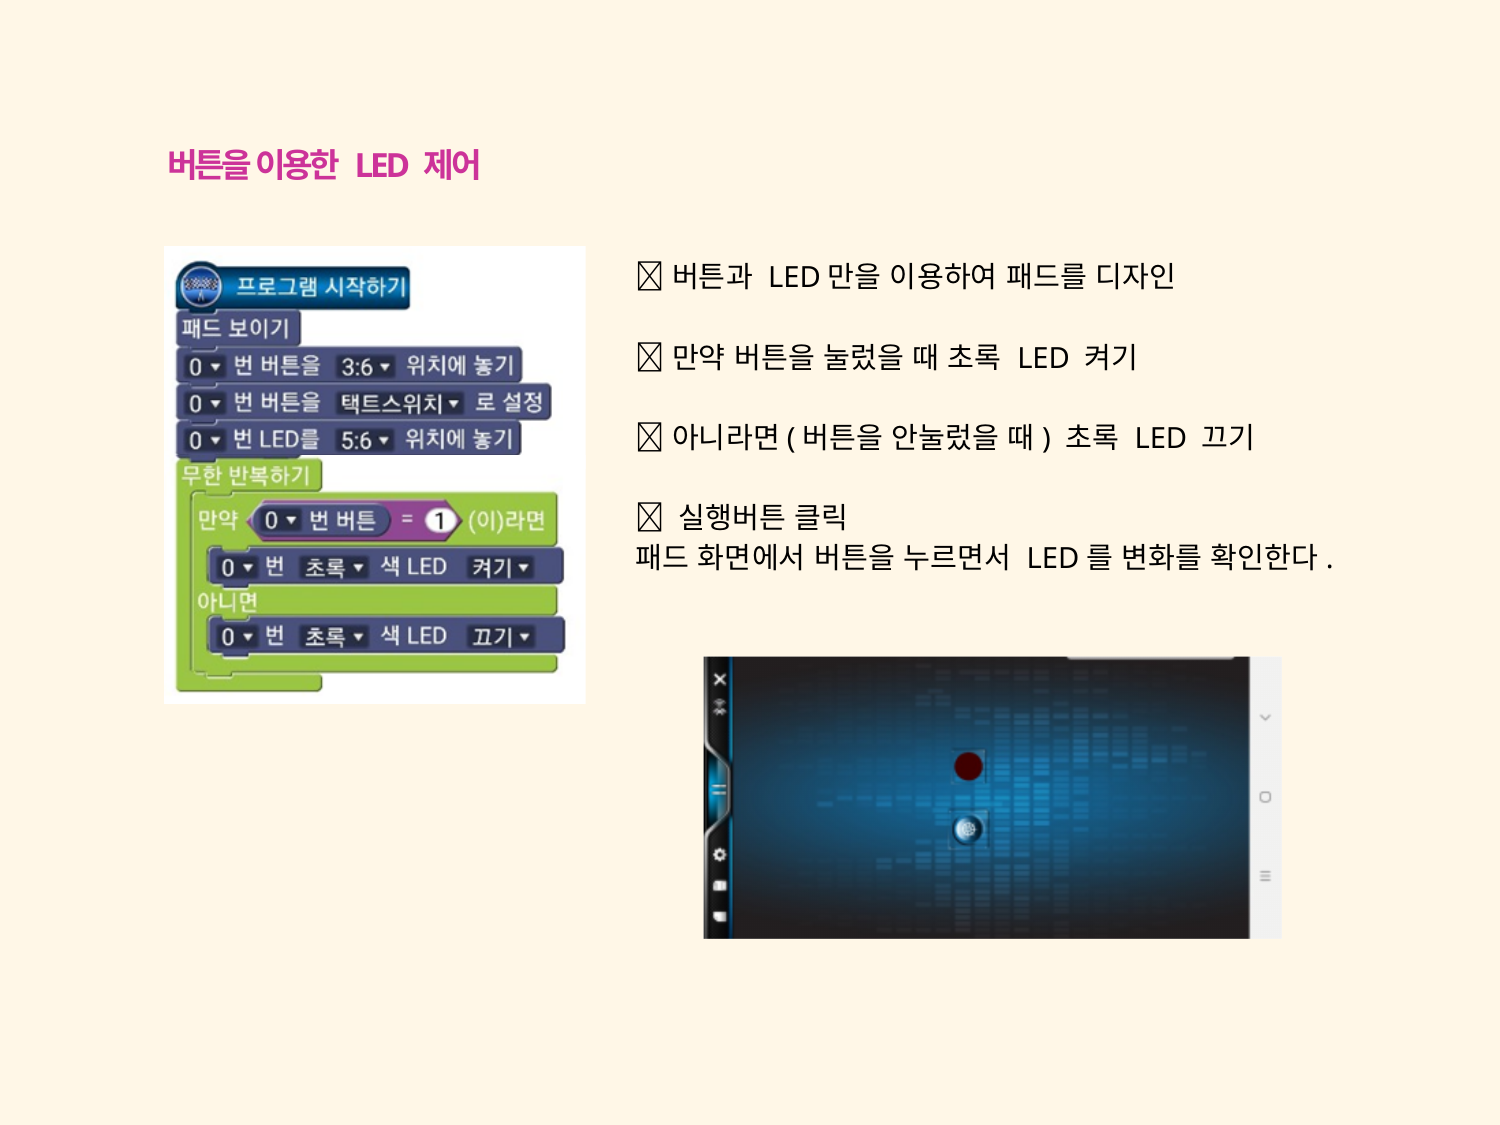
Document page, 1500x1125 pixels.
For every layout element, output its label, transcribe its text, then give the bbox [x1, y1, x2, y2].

picture [164, 245, 586, 714]
picture [704, 507, 1281, 1087]
text_box 버튼과 LED만을 이용하여 패드를 디자인 만약 버튼을 눌렀을 때 초록 LED 켜기 아니라면(버튼을 안눌렀을 때) 초록 LED 끄기  실행버튼 클릭 패드 화면에서 버튼을 누르면서 LED를 변화를 확인한다. [621, 246, 1371, 582]
text_box 버튼을 이용한 LED 제어 [152, 117, 551, 192]
